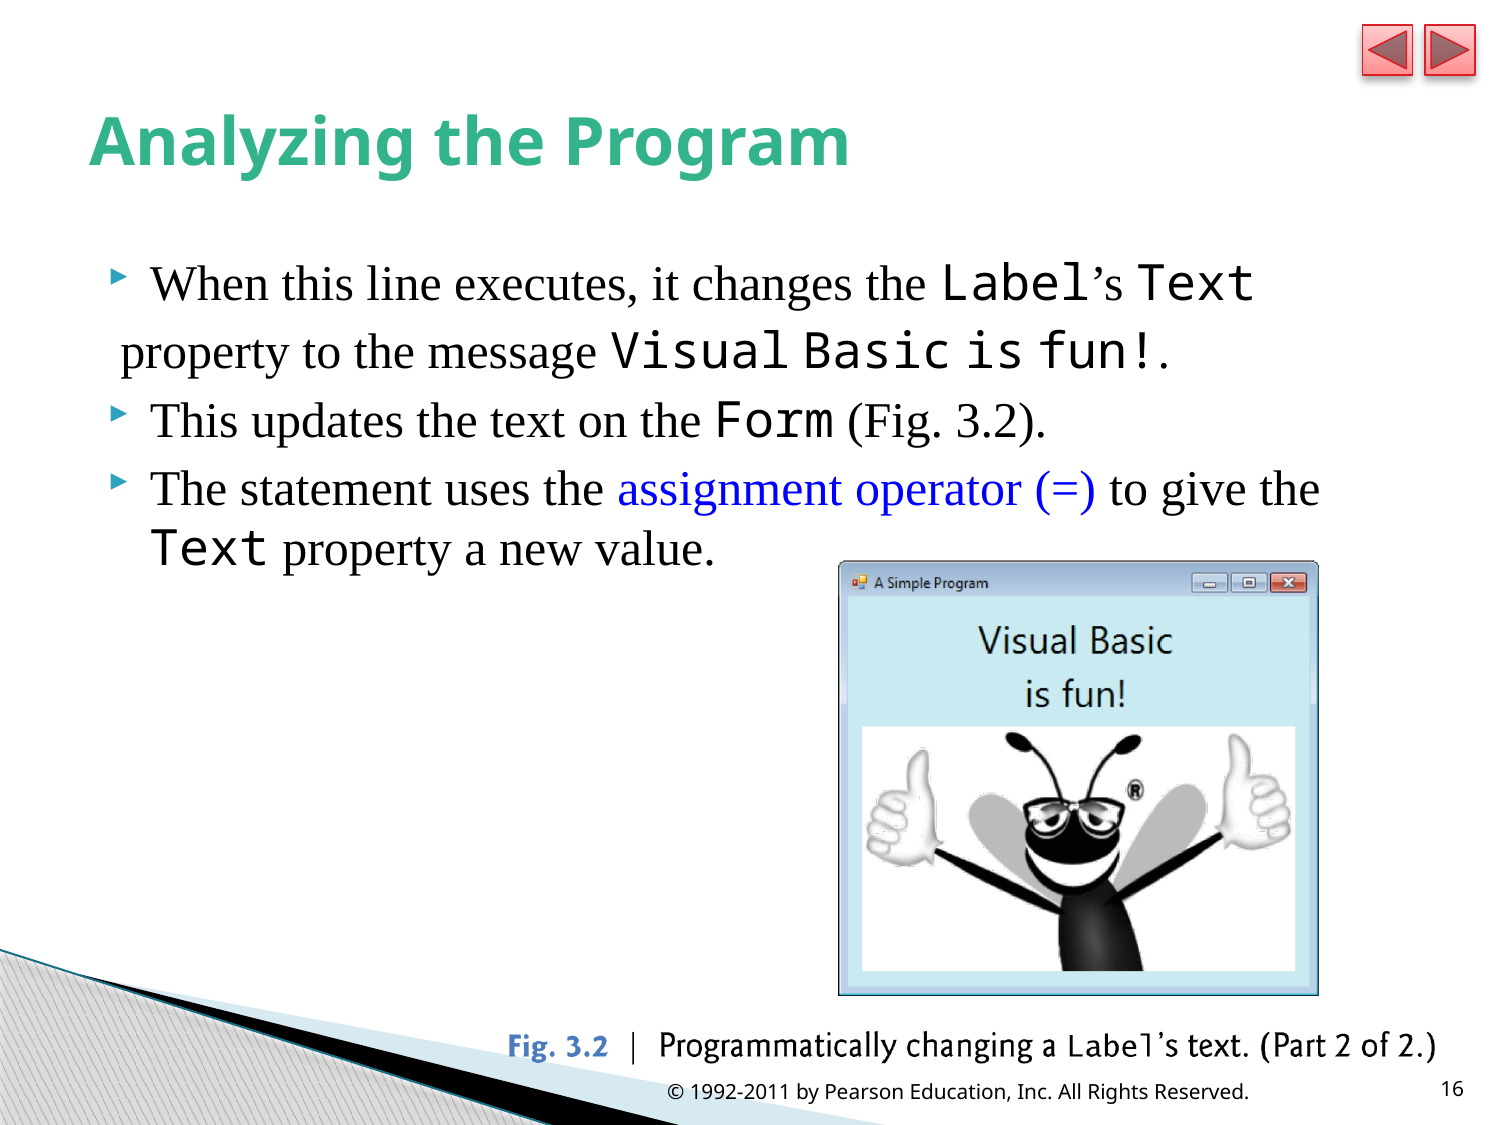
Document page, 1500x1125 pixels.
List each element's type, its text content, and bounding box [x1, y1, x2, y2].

slide_number 16 [1444, 1051, 1479, 1112]
picture [462, 537, 1451, 1101]
title Analyzing the Program [75, 45, 1425, 233]
list When this line executes, it changes the Label’s Text property to the message Visual Basic is fun!. This updates the text on the Form (Fig. 3.2). The statement uses the assignment operator (=) to give the Text property a new value. [74, 242, 1426, 986]
